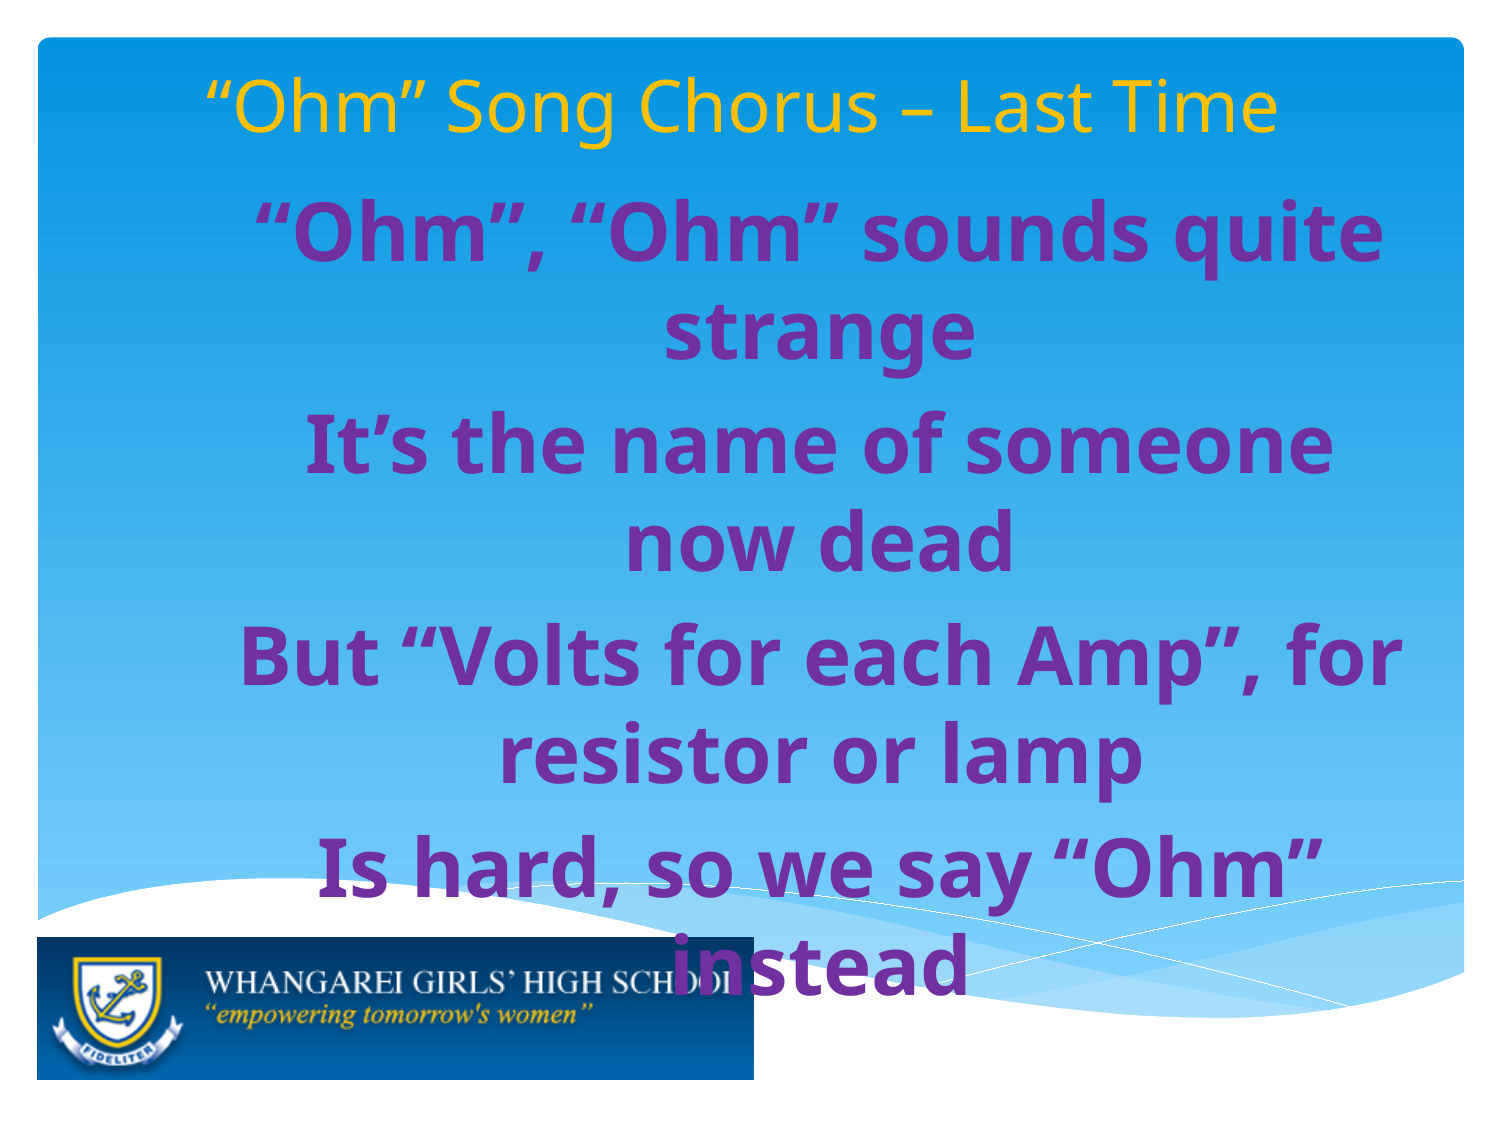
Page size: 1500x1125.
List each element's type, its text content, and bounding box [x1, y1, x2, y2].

text_box “Ohm”, “Ohm” sounds quite strange It’s the name of someone now dead But “Volts for each Amp”, for resistor or lamp Is hard, so we say “Ohm” instead [194, 172, 1447, 1024]
text_box “Ohm” Song Chorus – Last Time [62, 0, 1425, 155]
picture [37, 937, 754, 1080]
